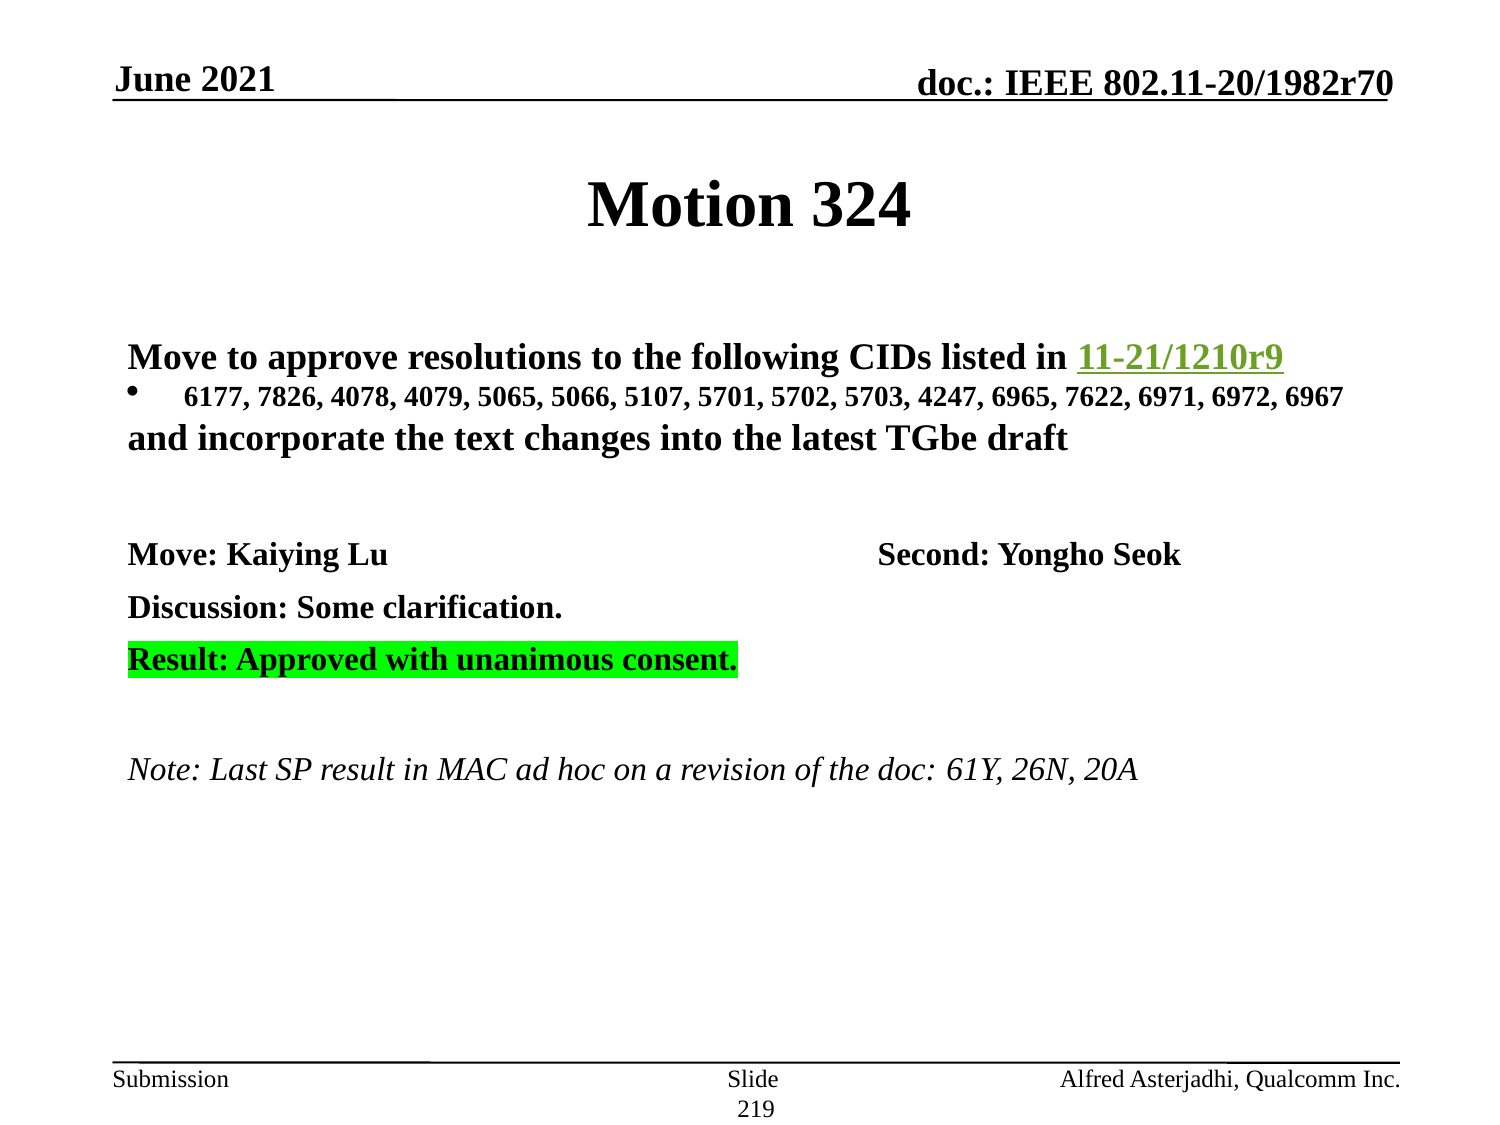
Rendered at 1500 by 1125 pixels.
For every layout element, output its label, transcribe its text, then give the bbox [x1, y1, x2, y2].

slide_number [114, 54, 423, 100]
slide_number Slide 219 [712, 1061, 800, 1123]
footer Alfred Asterjadhi, Qualcomm Inc. [878, 1061, 1402, 1093]
list Move to approve resolutions to the following CIDs listed in 11-21/1210r9 6177, 7826, 4078, 4079, 5065, 5066, 5107, 5701, 5702, 5703, 4247, 6965, 7622, 6971, 6972, 6967 and incorporate the text changes into the latest TGbe draft Move: Kaiying Lu Second: Yongho Seok Discussion: Some clarification. Result: Approved with unanimous consent. Note: Last SP result in MAC ad hoc on a revision of the doc: 61Y, 26N, 20A [112, 324, 1388, 1000]
title Motion 324 [112, 112, 1388, 288]
